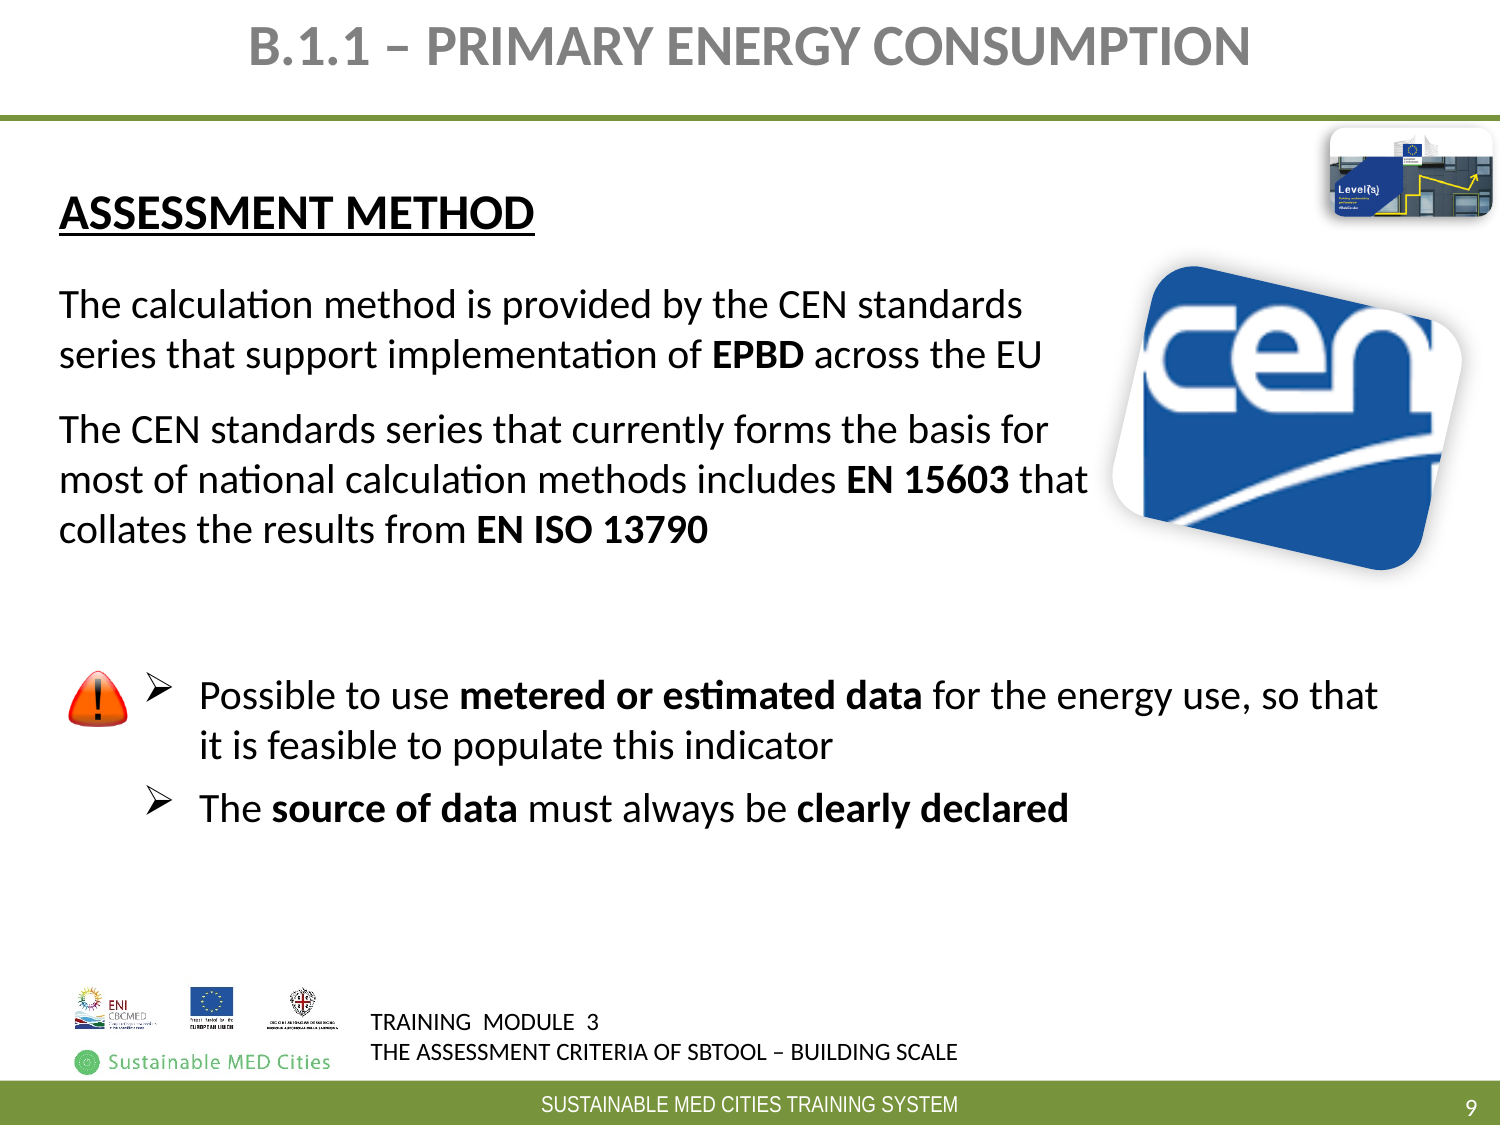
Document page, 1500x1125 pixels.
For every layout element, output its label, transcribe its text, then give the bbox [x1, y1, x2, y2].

list ASSESSMENT METHOD The calculation method is provided by the CEN standards series that support implementation of EPBD across the EU The CEN standards series that currently forms the basis for most of national calculation methods includes EN 15603 that collates the results from EN ISO 13790 [43, 172, 1106, 592]
slide_number 9 [1142, 1076, 1493, 1125]
picture [1329, 127, 1493, 217]
picture [1112, 266, 1462, 571]
picture [62, 978, 356, 1080]
picture [65, 667, 129, 729]
text_box Possible to use metered or estimated data for the energy use, so that it is feasible to populate this indicator The source of data must always be clearly declared [128, 660, 1407, 838]
